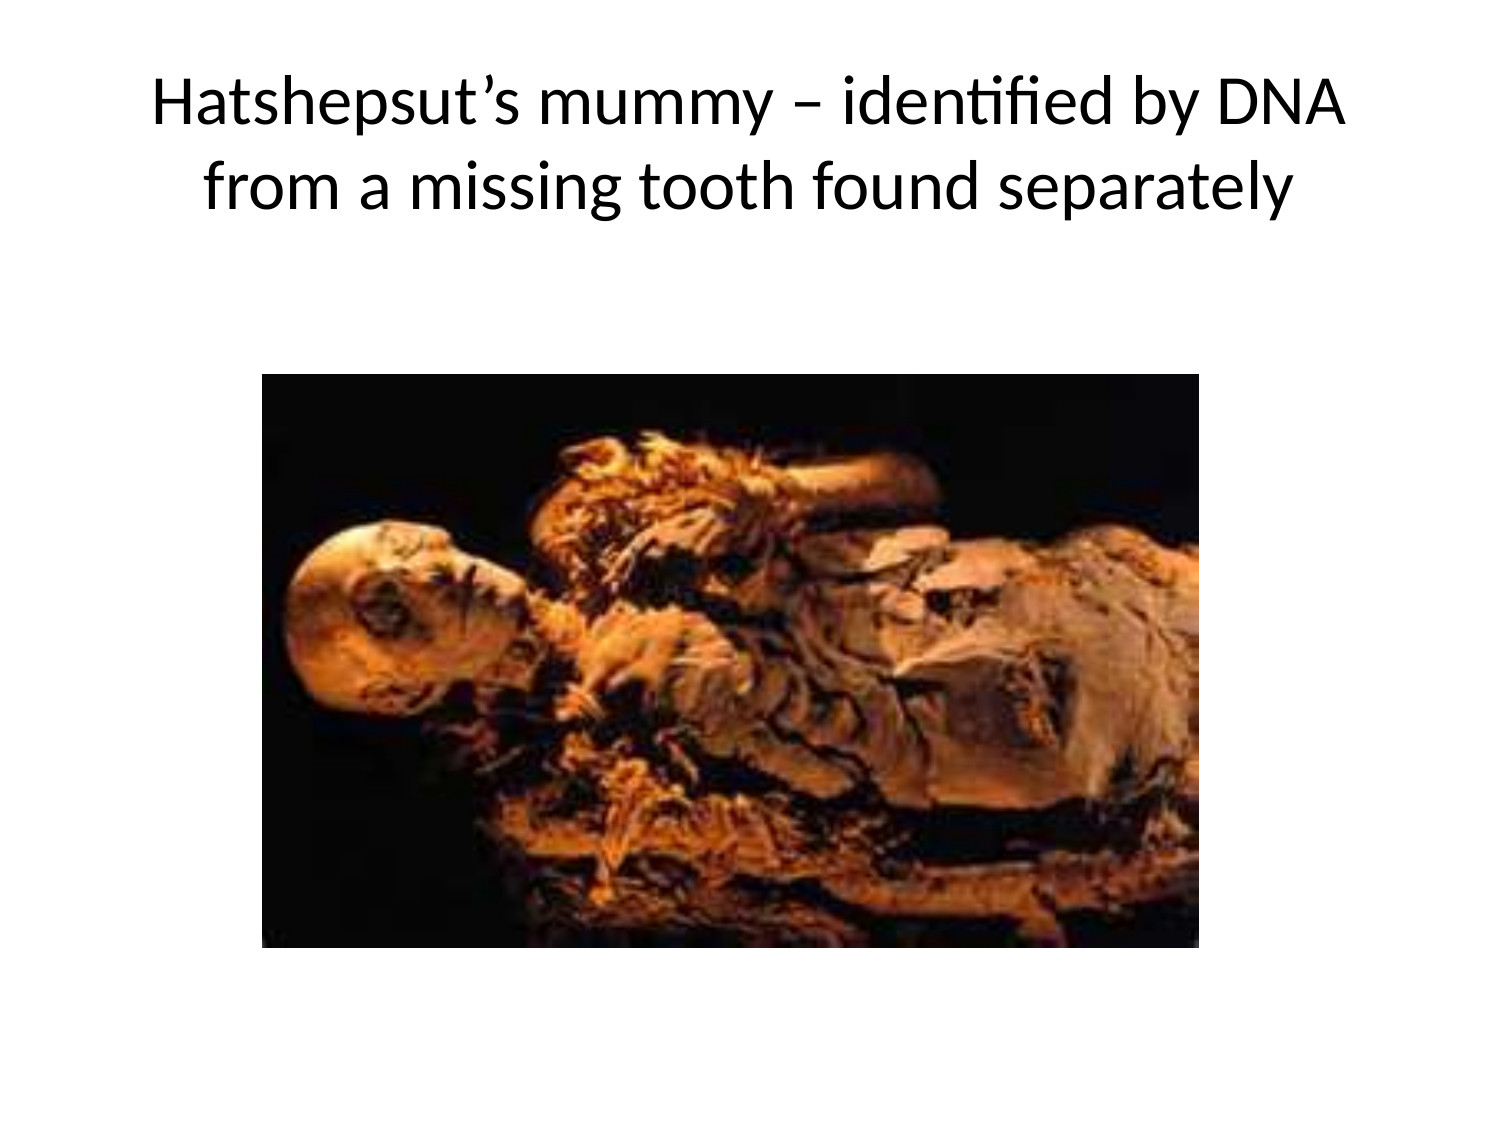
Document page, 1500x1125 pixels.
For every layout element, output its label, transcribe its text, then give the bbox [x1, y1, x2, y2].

picture [262, 374, 1199, 948]
title Hatshepsut’s mummy – identified by DNA from a missing tooth found separately [75, 45, 1425, 233]
